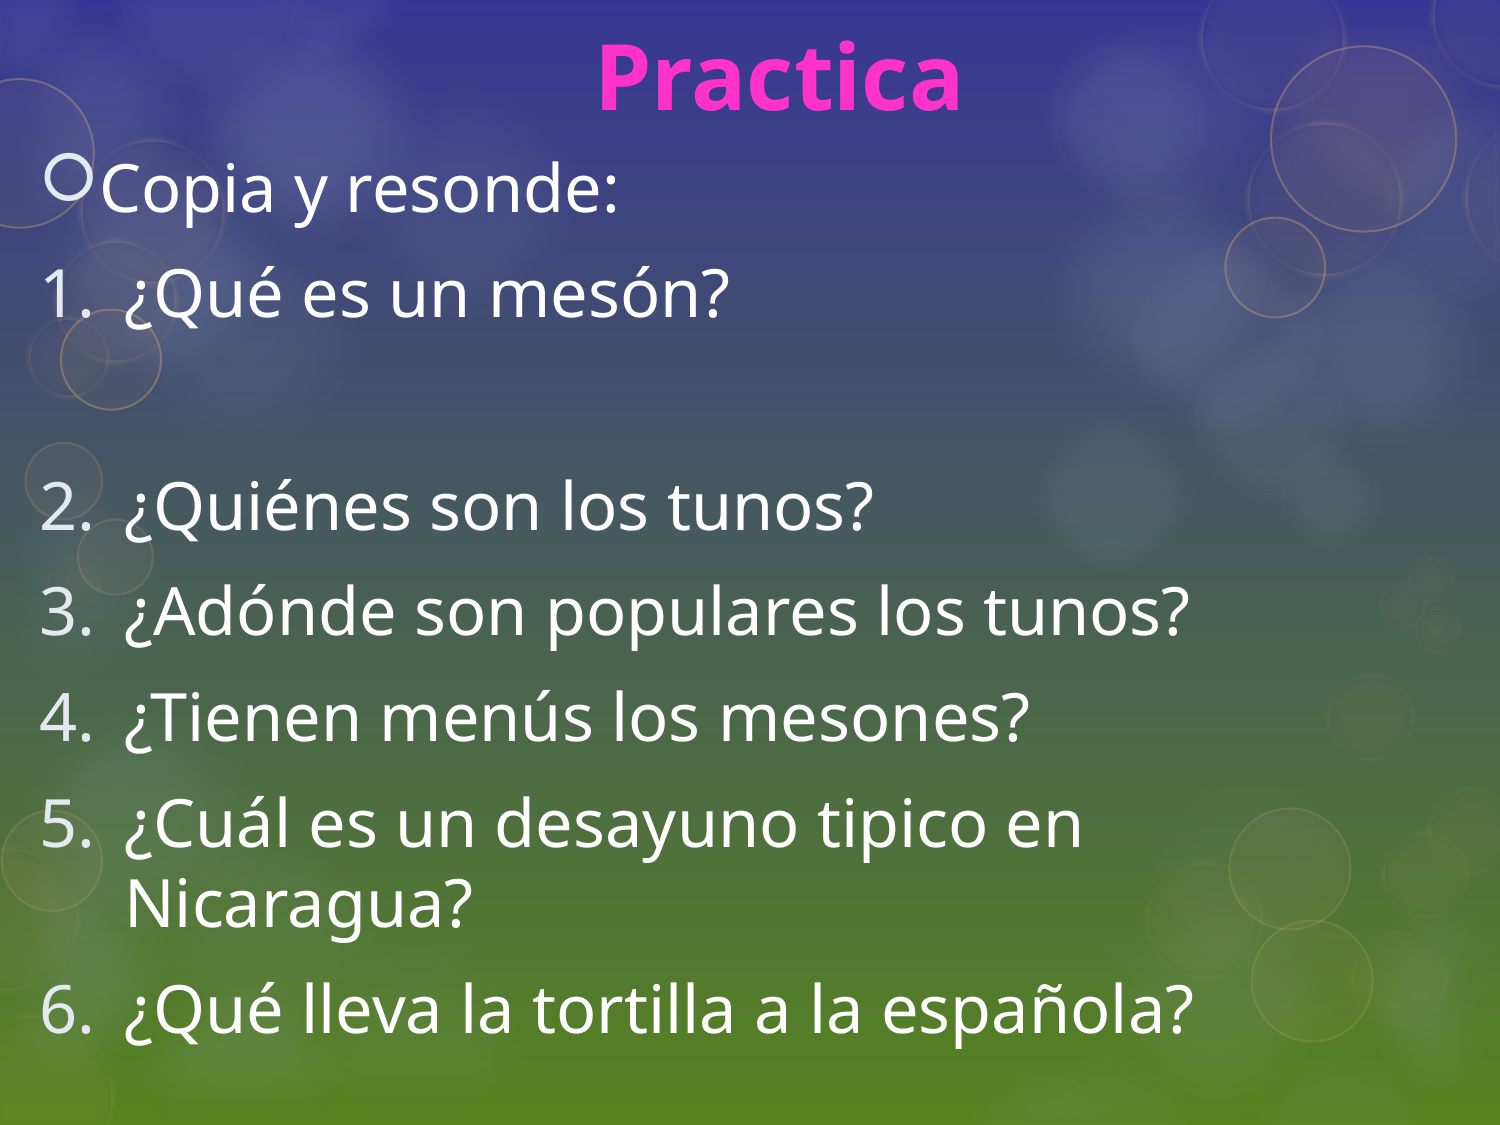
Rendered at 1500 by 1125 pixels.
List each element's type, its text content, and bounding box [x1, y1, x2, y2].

text_box Practica [99, 0, 1460, 150]
text_box Copia y resonde: ¿Qué es un mesón? ¿Quiénes son los tunos? ¿Adónde son populares los tunos? ¿Tienen menús los mesones? ¿Cuál es un desayuno tipico en Nicaragua? ¿Qué lleva la tortilla a la española? [24, 137, 1460, 1100]
